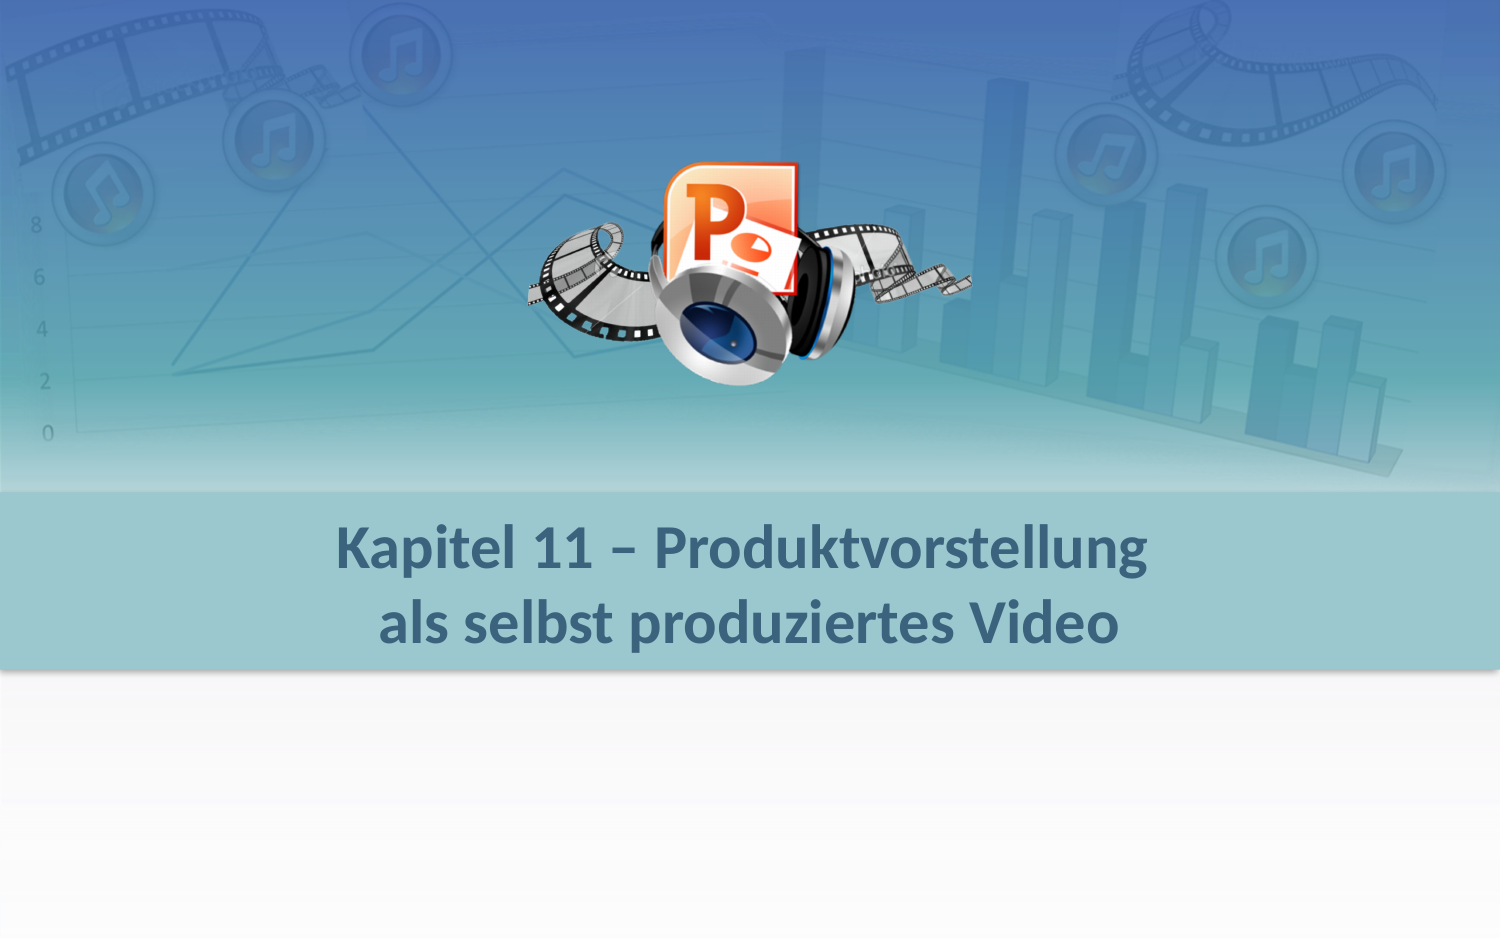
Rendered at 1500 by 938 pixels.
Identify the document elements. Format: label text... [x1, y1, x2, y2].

title Kapitel 11 – Produktvorstellung als selbst produziertes Video [0, 492, 1500, 670]
picture [0, 0, 1500, 492]
picture [0, 670, 1500, 938]
